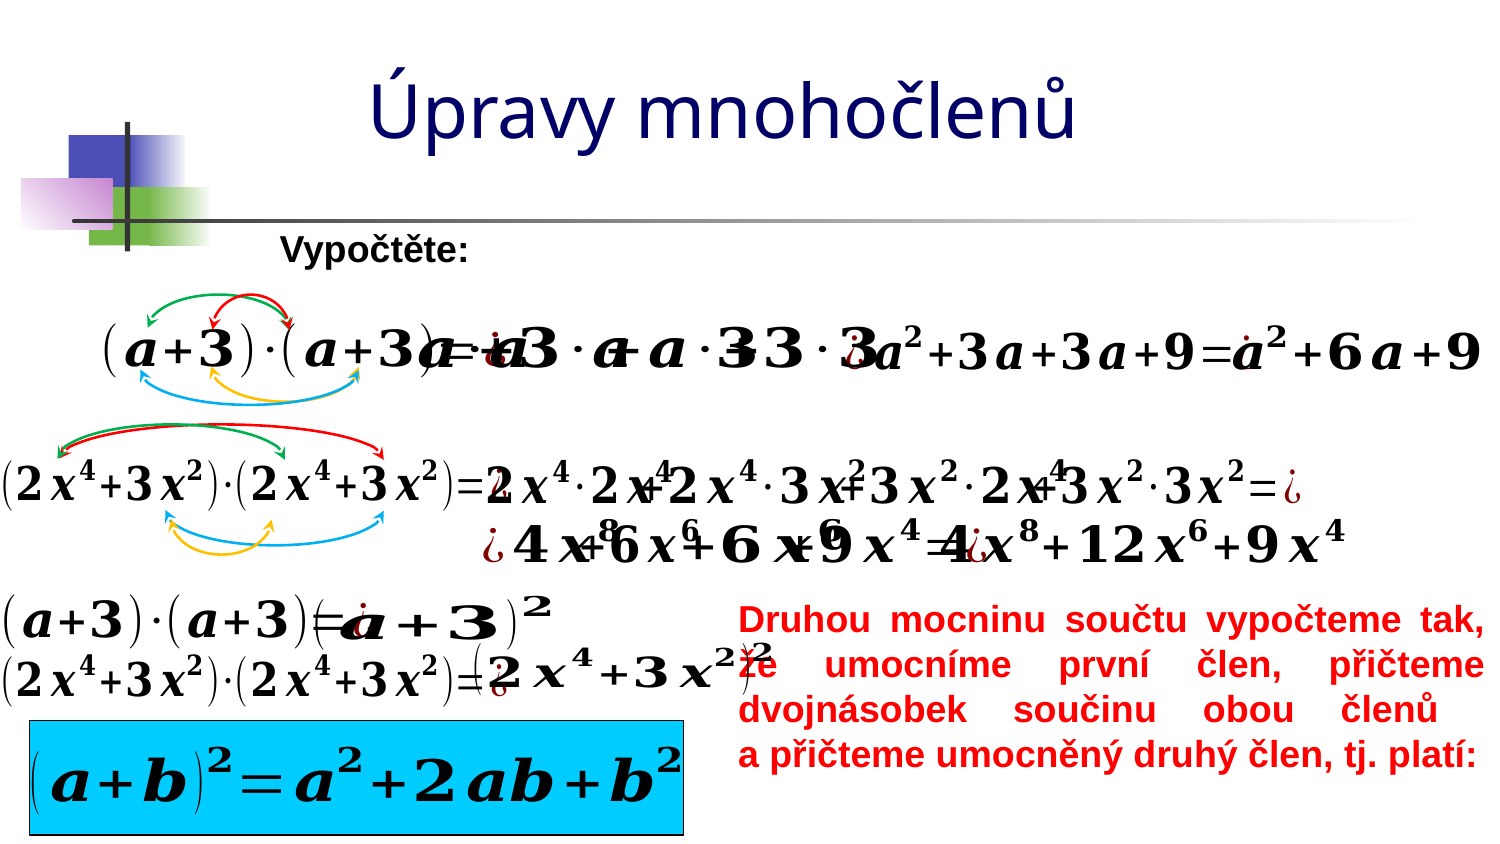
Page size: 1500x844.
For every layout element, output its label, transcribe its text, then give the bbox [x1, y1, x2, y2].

text_box [210, 366, 361, 381]
text_box Druhou mocninu součtu vypočteme tak, že umocníme první člen, přičteme dvojnásobek součinu obou členů a přičteme umocněný druhý člen, tj. platí: [723, 587, 1500, 782]
text_box [147, 294, 239, 330]
text_box Vypočtěte: [212, 217, 537, 278]
text_box [194, 424, 384, 460]
text_box [140, 369, 359, 405]
text_box [57, 424, 285, 460]
text_box [168, 519, 275, 555]
text_box [29, 720, 684, 836]
text_box [208, 294, 294, 331]
title Úpravy mnohočlenů [129, 43, 1318, 175]
text_box [165, 509, 384, 546]
